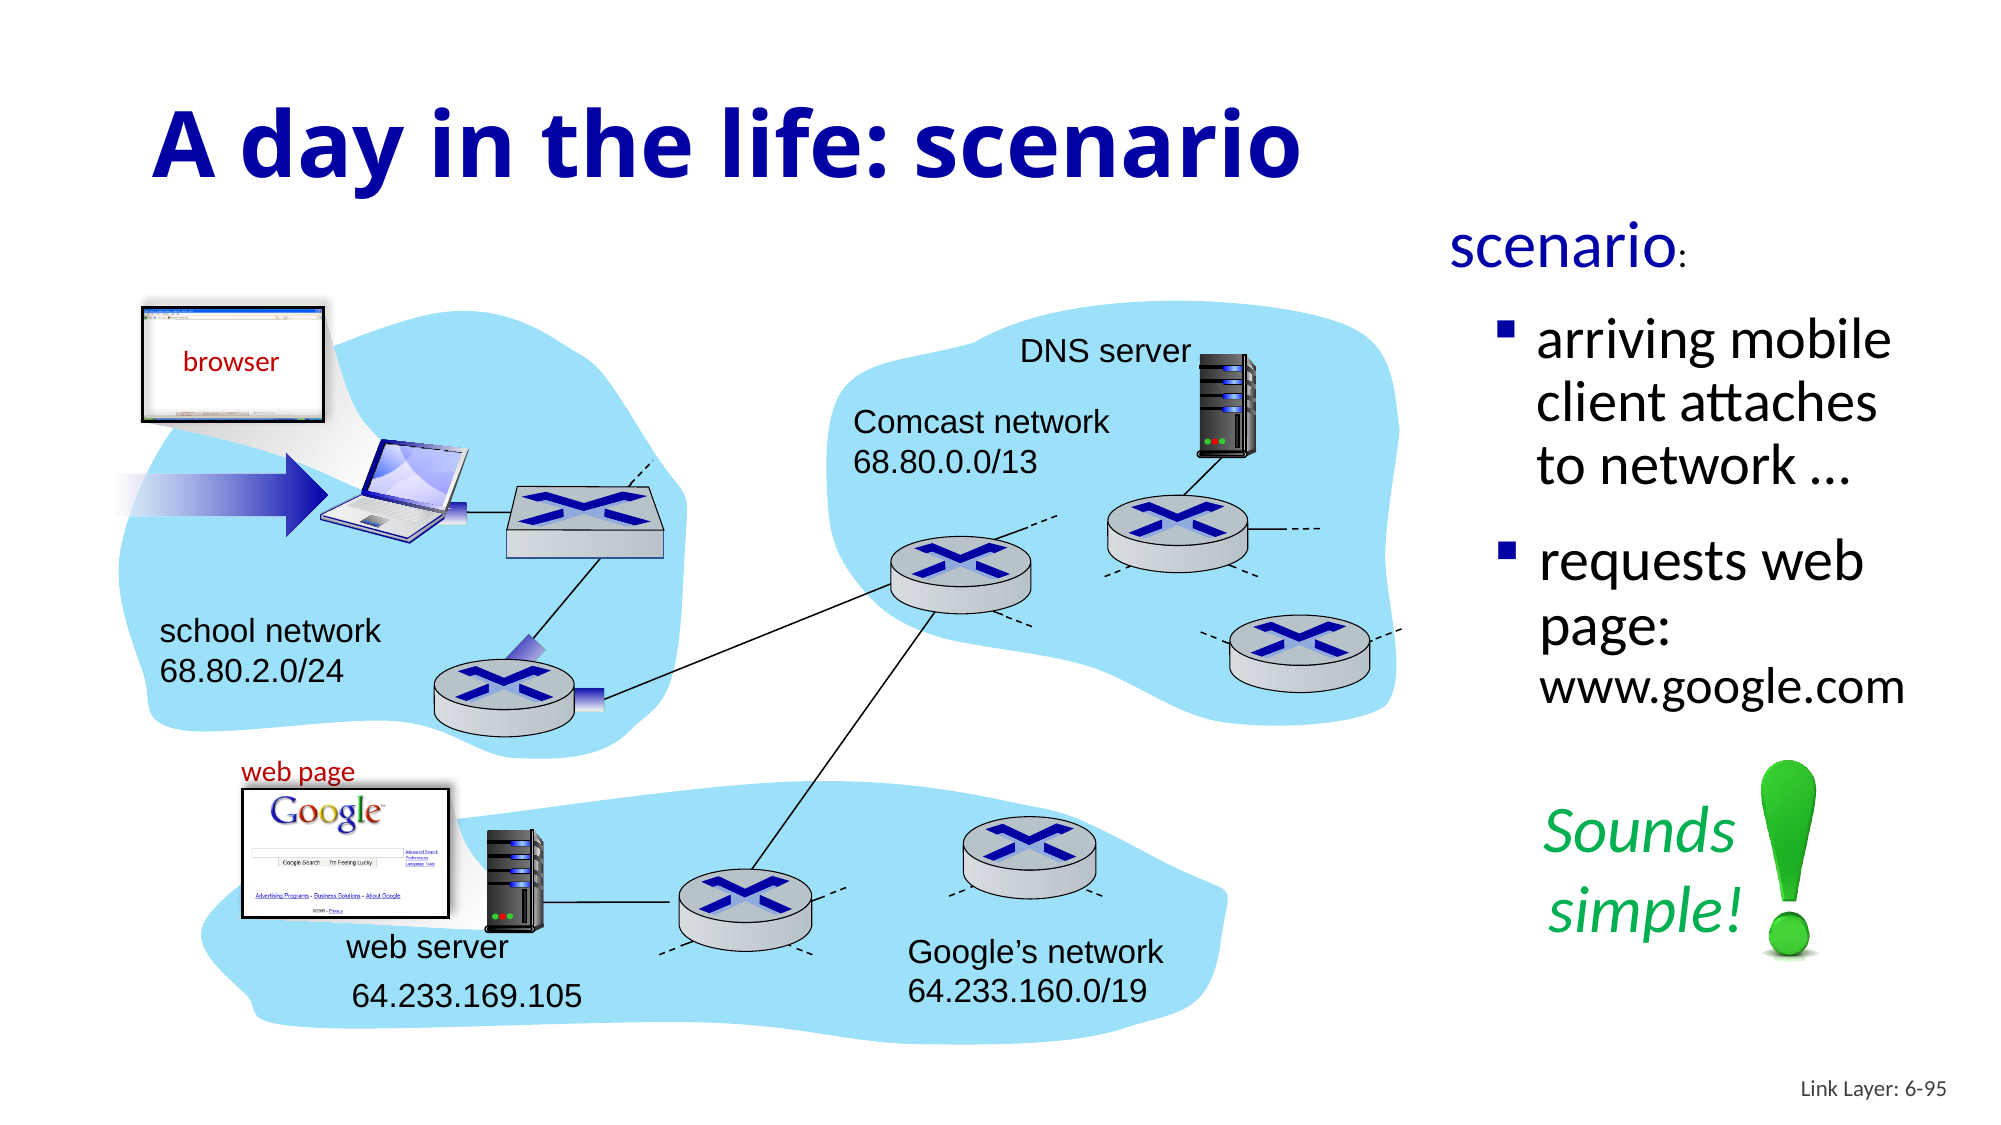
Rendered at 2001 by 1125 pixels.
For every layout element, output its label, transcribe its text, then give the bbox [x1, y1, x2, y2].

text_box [1096, 877, 1103, 897]
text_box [659, 935, 708, 955]
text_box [434, 659, 575, 737]
text_box Comcast network 68.80.0.0/13 [838, 392, 1135, 488]
text_box arriving mobile client attaches to network … [1456, 300, 1929, 517]
text_box [826, 300, 1400, 726]
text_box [679, 869, 812, 952]
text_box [485, 829, 544, 933]
text_box [118, 310, 688, 759]
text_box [812, 887, 846, 907]
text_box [966, 601, 1032, 627]
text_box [763, 935, 813, 955]
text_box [506, 486, 664, 559]
text_box scenario: [1434, 193, 1703, 289]
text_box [1370, 628, 1402, 654]
text_box [201, 781, 1228, 1045]
text_box 64.233.169.105 [336, 966, 598, 1022]
slide_number Link Layer: 6-95 [1512, 1056, 1963, 1117]
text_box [1209, 557, 1258, 577]
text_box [1248, 524, 1320, 534]
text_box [225, 745, 490, 930]
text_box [1200, 631, 1229, 651]
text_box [949, 877, 963, 897]
text_box DNS server [1004, 321, 1207, 417]
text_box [139, 307, 381, 491]
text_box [963, 816, 1096, 900]
text_box [111, 472, 319, 539]
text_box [1197, 354, 1257, 458]
text_box [575, 688, 605, 712]
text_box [1104, 557, 1153, 577]
text_box [506, 634, 546, 659]
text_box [890, 536, 1031, 614]
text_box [1107, 495, 1248, 573]
text_box school network 68.80.2.0/24 [144, 601, 406, 697]
title A day in the life: scenario [137, 74, 1863, 221]
text_box web server [331, 930, 525, 973]
text_box Google’s network 64.233.160.0/19 [892, 922, 1189, 1017]
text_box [1229, 615, 1370, 693]
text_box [319, 439, 470, 547]
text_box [1524, 730, 1923, 995]
text_box requests web page: www.google.com [1456, 521, 1929, 738]
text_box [991, 515, 1057, 541]
